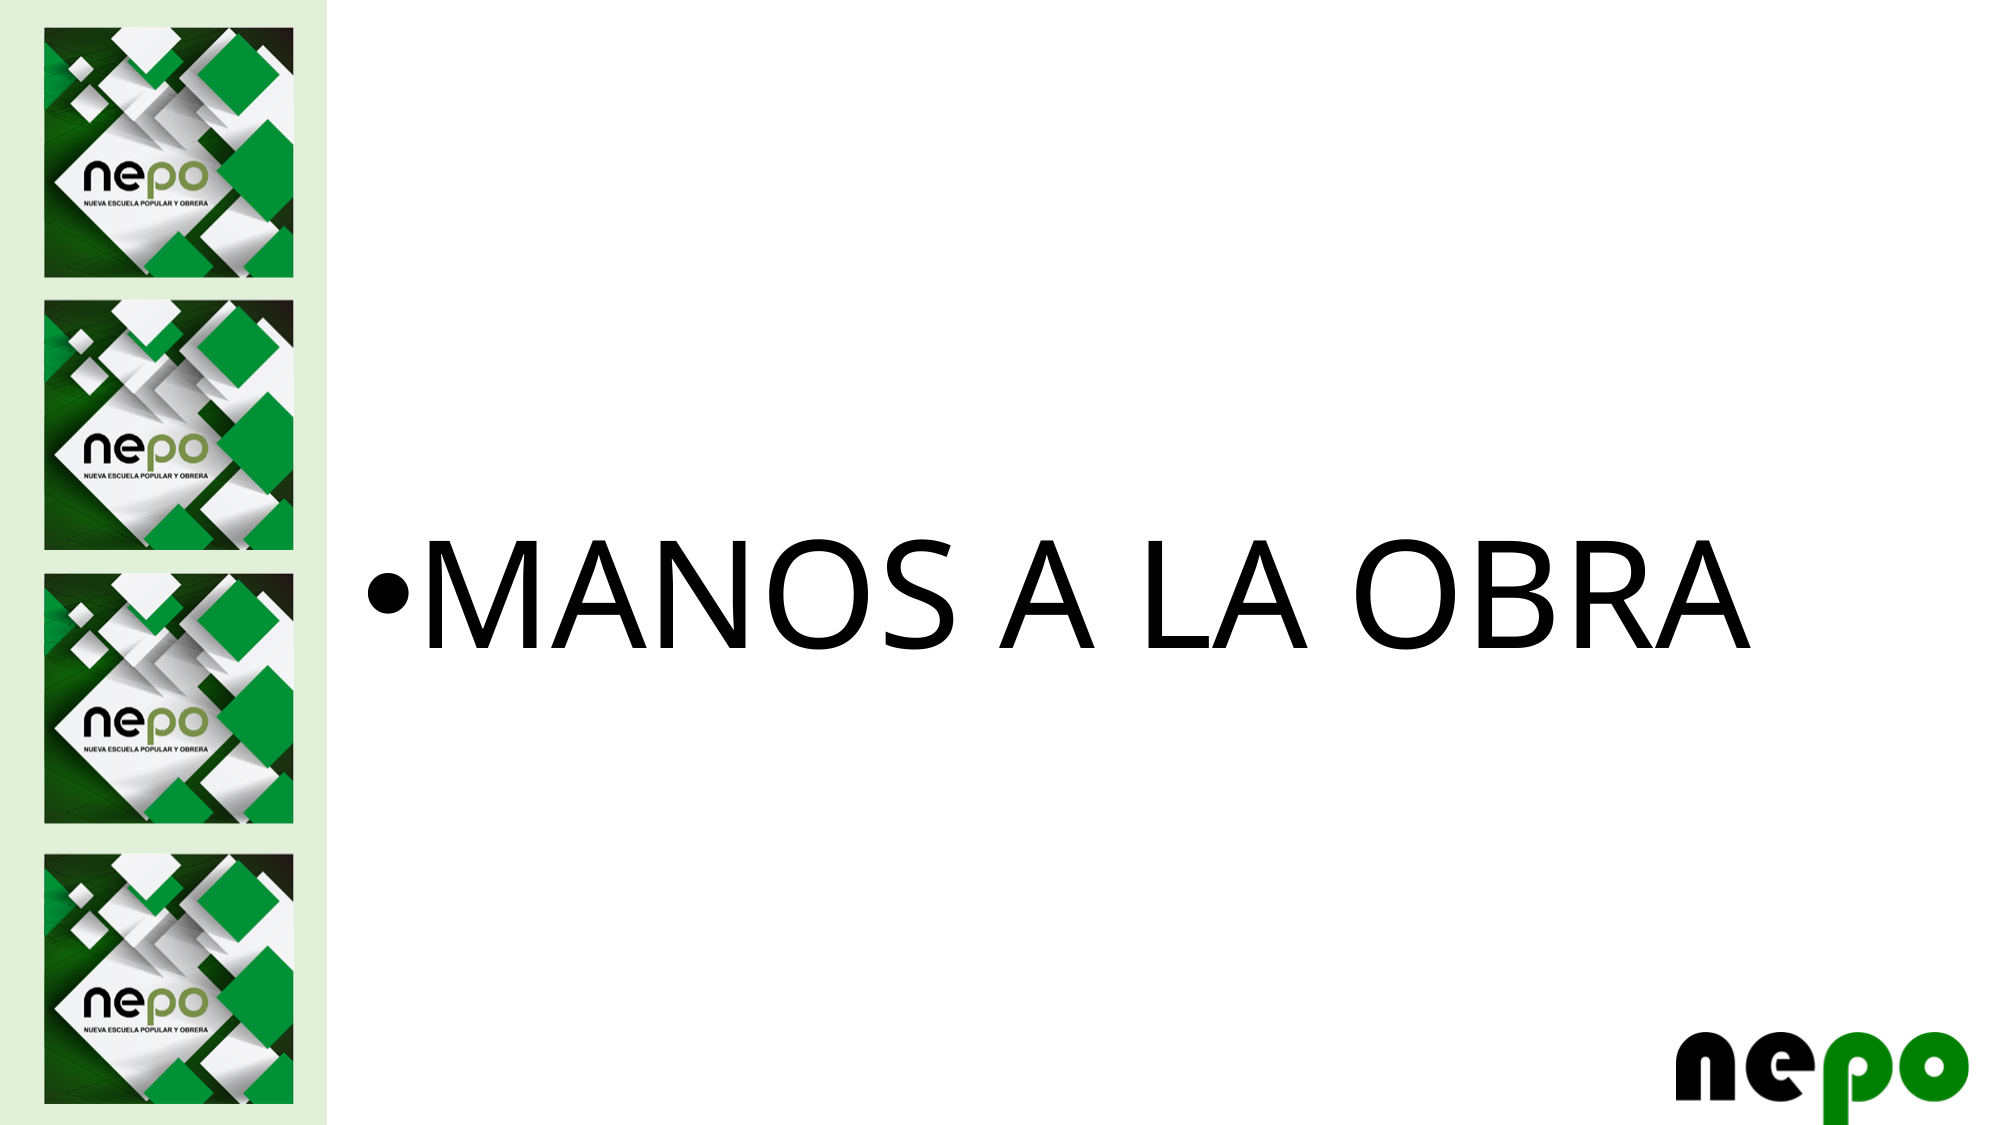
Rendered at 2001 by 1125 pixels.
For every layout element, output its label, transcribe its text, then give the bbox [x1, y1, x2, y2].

picture [0, 0, 327, 1125]
list MANOS A LA OBRA [347, 511, 1964, 1014]
picture [1676, 1032, 1969, 1125]
